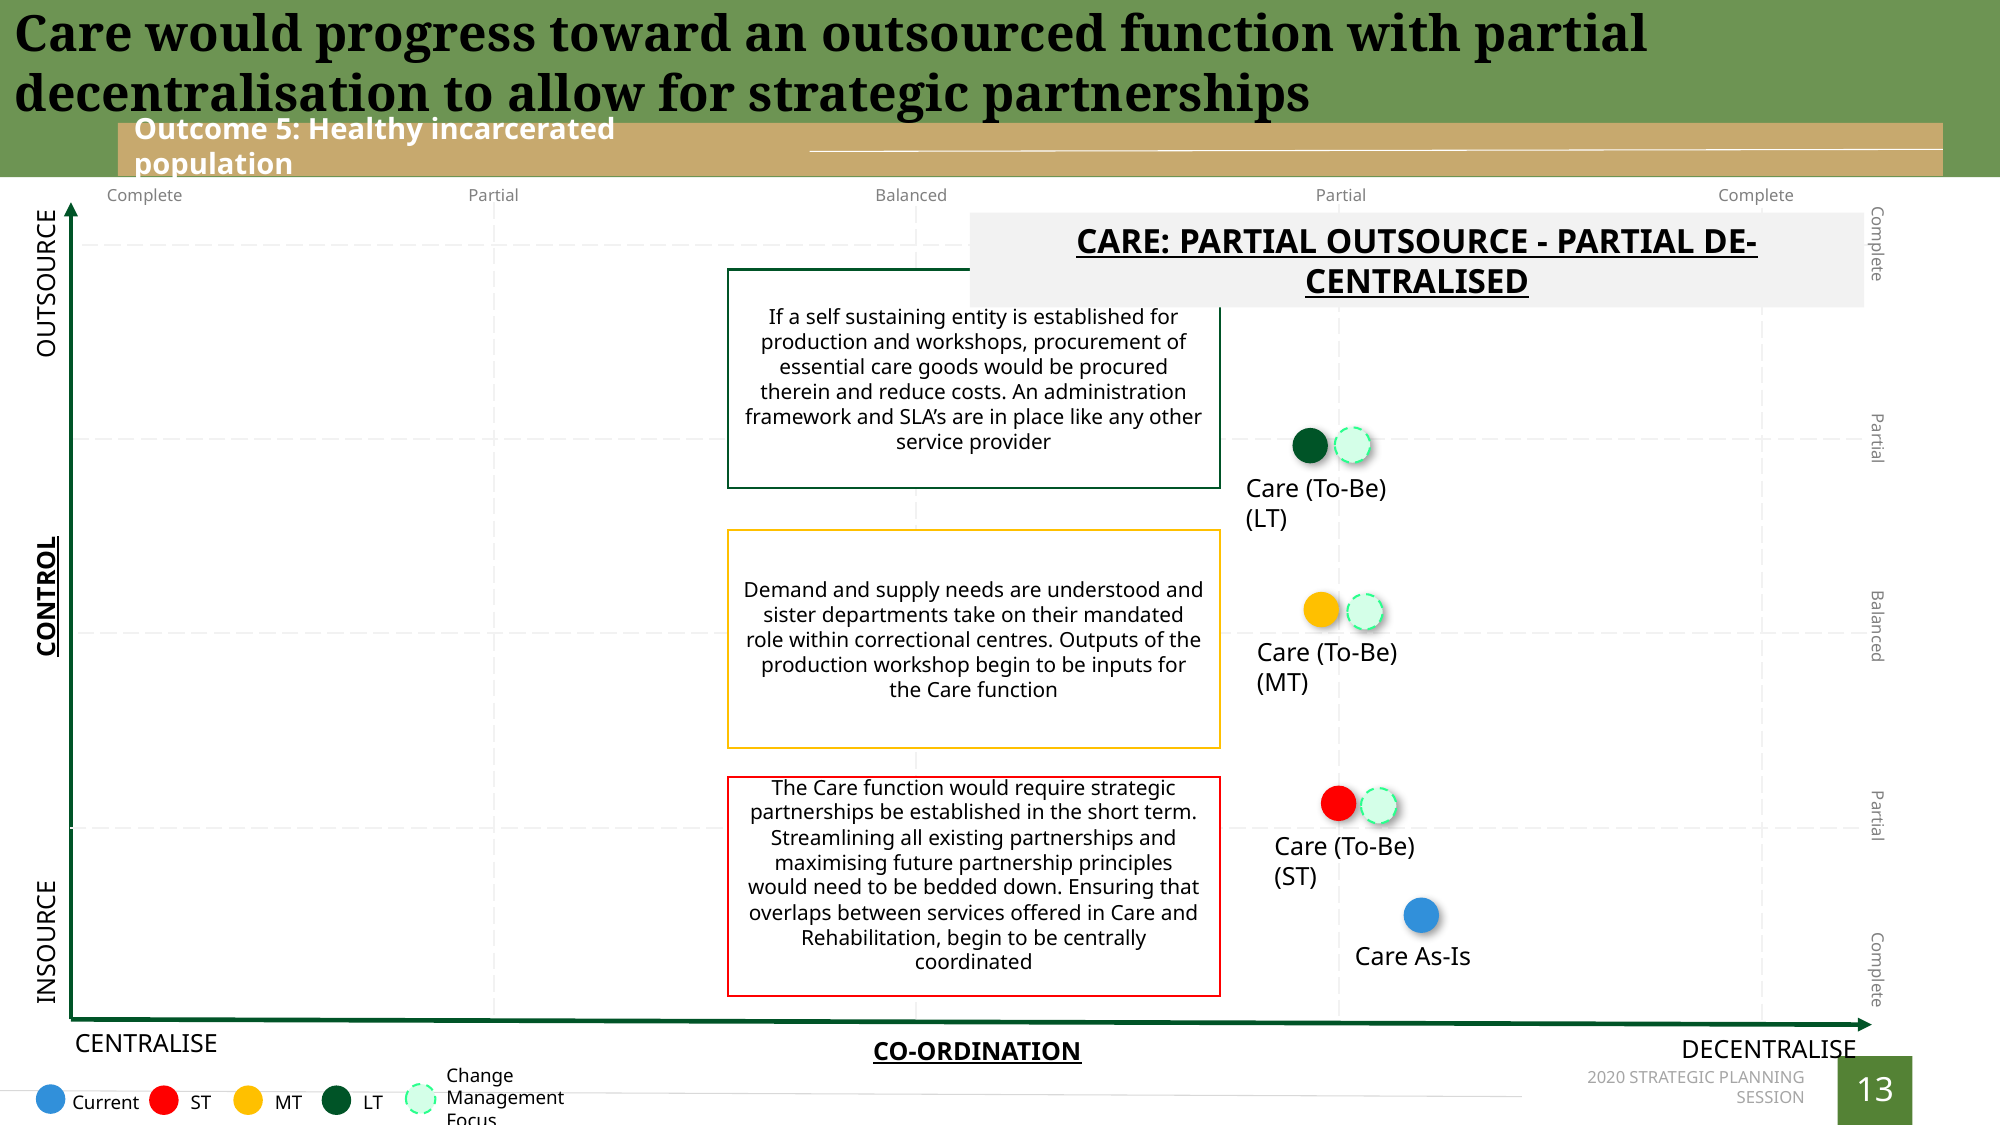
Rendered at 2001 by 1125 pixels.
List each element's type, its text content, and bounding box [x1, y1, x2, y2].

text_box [405, 1078, 630, 1116]
text_box Care would progress toward an outsourced function with partial decentralisation to allow for strategic partnerships [0, 0, 2000, 129]
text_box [321, 1083, 486, 1121]
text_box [1461, 578, 2000, 638]
text_box Outcome 5: Healthy incarcerated population [133, 110, 701, 168]
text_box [19, 191, 69, 1020]
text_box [727, 777, 1449, 996]
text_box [149, 1083, 233, 1121]
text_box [1449, 897, 1517, 983]
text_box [727, 529, 1431, 749]
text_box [66, 168, 1813, 223]
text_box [59, 1021, 1872, 1078]
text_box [69, 202, 1872, 1024]
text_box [233, 1083, 321, 1121]
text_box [727, 269, 1420, 530]
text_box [35, 1080, 159, 1124]
